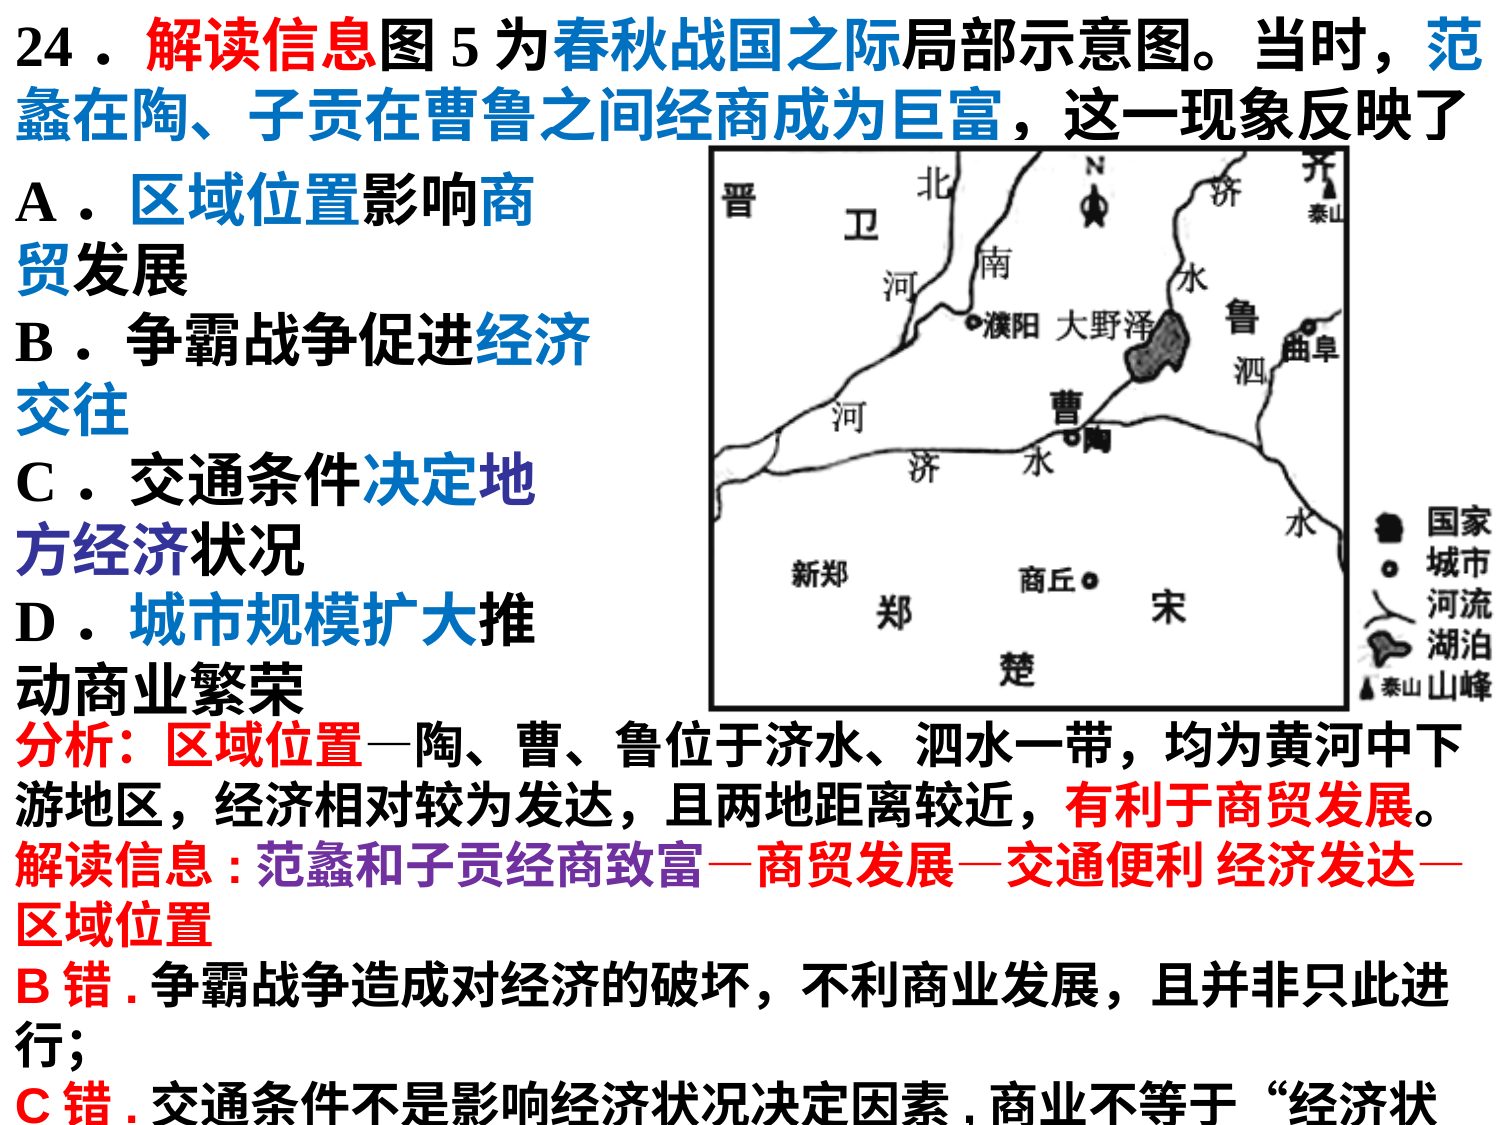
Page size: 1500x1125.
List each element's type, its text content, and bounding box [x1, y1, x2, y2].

text_box 24．解读信息图5为春秋战国之际局部示意图。当时，范蠡在陶、子贡在曹鲁之间经商成为巨富，这一现象反映了 [0, 1, 1500, 206]
picture [702, 140, 1500, 717]
text_box A．区域位置影响商贸发展 B．争霸战争促进经济交往 C．交通条件决定地方经济状况 D．城市规模扩大推动商业繁荣 [0, 155, 610, 705]
text_box 分析：区域位置—陶、曹、鲁位于济水、泗水一带，均为黄河中下游地区，经济相对较为发达，且两地距离较近，有利于商贸发展。 解读信息:范蠡和子贡经商致富—商贸发展—交通便利 经济发达—区域位置 B错.争霸战争造成对经济的破坏，不利商业发展，且并非只此进行； C错.交通条件不是影响经济状况决定因素,商业不等于“经济状况” D错.“曹鲁之间”是指较大范围的地区，不是具体城市。 [0, 705, 1500, 1125]
